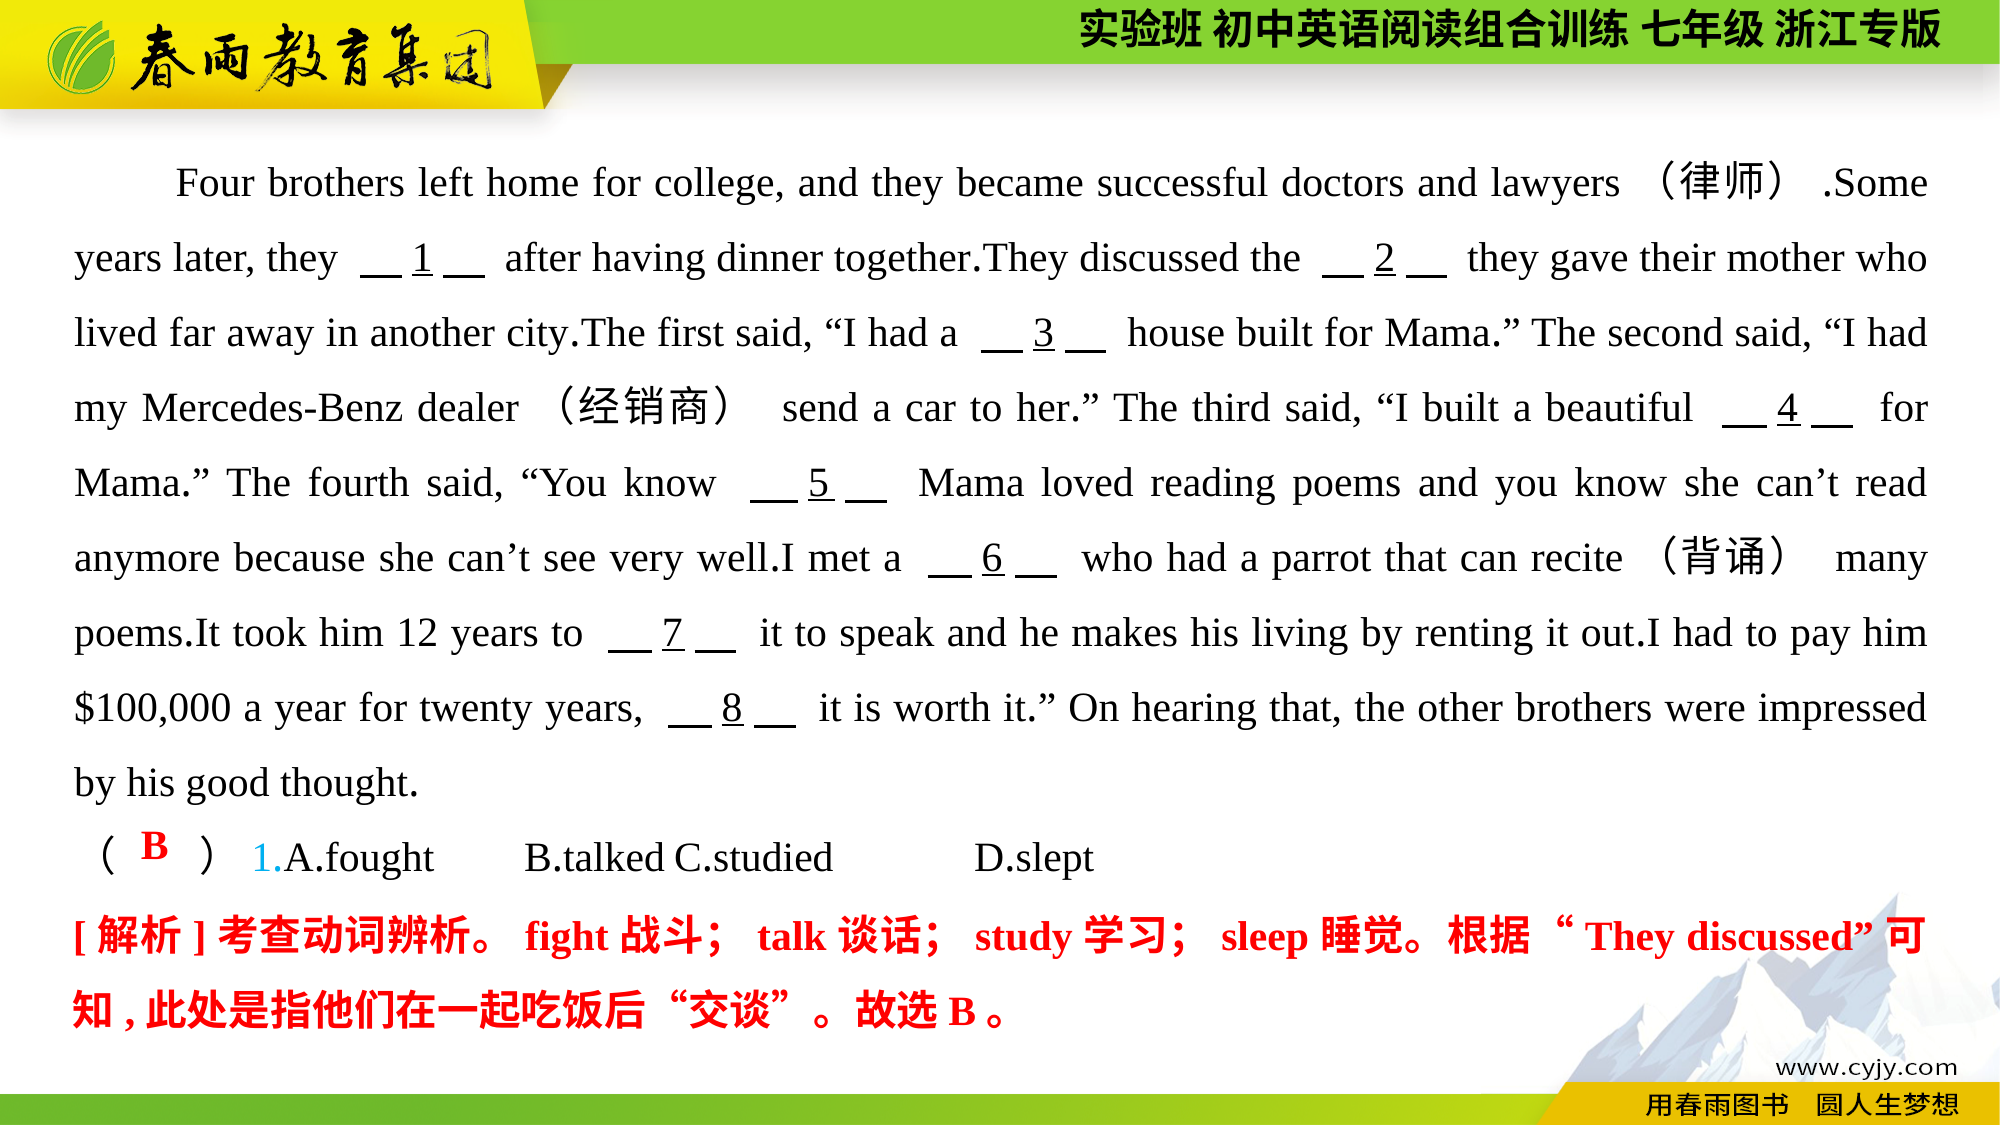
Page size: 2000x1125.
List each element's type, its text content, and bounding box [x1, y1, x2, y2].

list Four brothers left home for college, and they became successful doctors and lawyers（律师）.Some years later, they 1 after having dinner together.They discussed the 2 they gave their mother who lived far away in another city.The first said, “I had a 3 house built for Mama.” The second said, “I had my Mercedes-Benz dealer（经销商） send a car to her.” The third said, “I built a beautiful 4 for Mama.” The fourth said, “You know 5 Mama loved reading poems and you know she can’t read anymore because she can’t see very well.I met a 6 who had a parrot that can recite（背诵） many poems.It took him 12 years to 7 it to speak and he makes his living by renting it out.I had to pay him $100,000 a year for twenty years, 8 it is worth it.” On hearing that, the other brothers were impressed by his good thought. （ ）1.A.fought B.talked C.studied D.slept [59, 122, 1944, 895]
picture [0, 0, 2000, 1125]
text_box [解析]考查动词辨析。fight战斗；talk谈话；study学习；sleep睡觉。根据“They discussed”可知,此处是指他们在一起吃饭后“交谈”。故选B。 [58, 876, 1942, 1041]
text_box B [126, 810, 184, 876]
